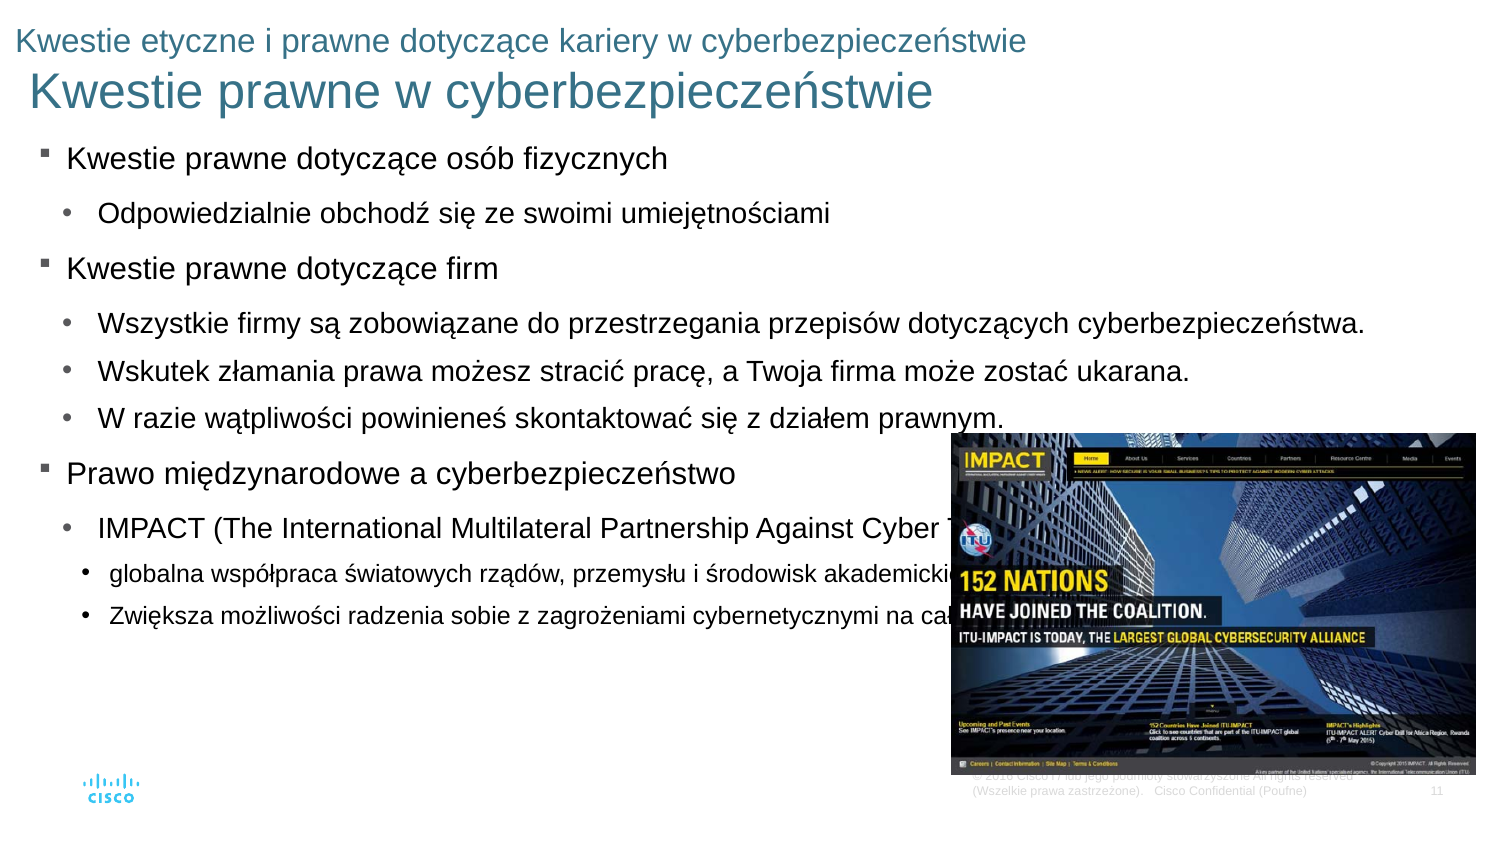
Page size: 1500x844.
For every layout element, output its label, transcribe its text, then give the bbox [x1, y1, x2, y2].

list Kwestie prawne dotyczące osób fizycznych Odpowiedzialnie obchodź się ze swoimi umiejętnościami Kwestie prawne dotyczące firm Wszystkie firmy są zobowiązane do przestrzegania przepisów dotyczących cyberbezpieczeństwa. Wskutek złamania prawa możesz stracić pracę, a Twoja firma może zostać ukarana. W razie wątpliwości powinieneś skontaktować się z działem prawnym. Prawo międzynarodowe a cyberbezpieczeństwo IMPACT (The International Multilateral Partnership Against Cyber Threats) globalna współpraca światowych rządów, przemysłu i środowisk akademickich Zwiększa możliwości radzenia sobie z zagrożeniami cybernetycznymi na całym świecie [23, 131, 1476, 813]
title Kwestie etyczne i prawne dotyczące kariery w cyberbezpieczeństwie Kwestie prawne w cyberbezpieczeństwie [0, 6, 1500, 131]
picture [950, 433, 1477, 775]
